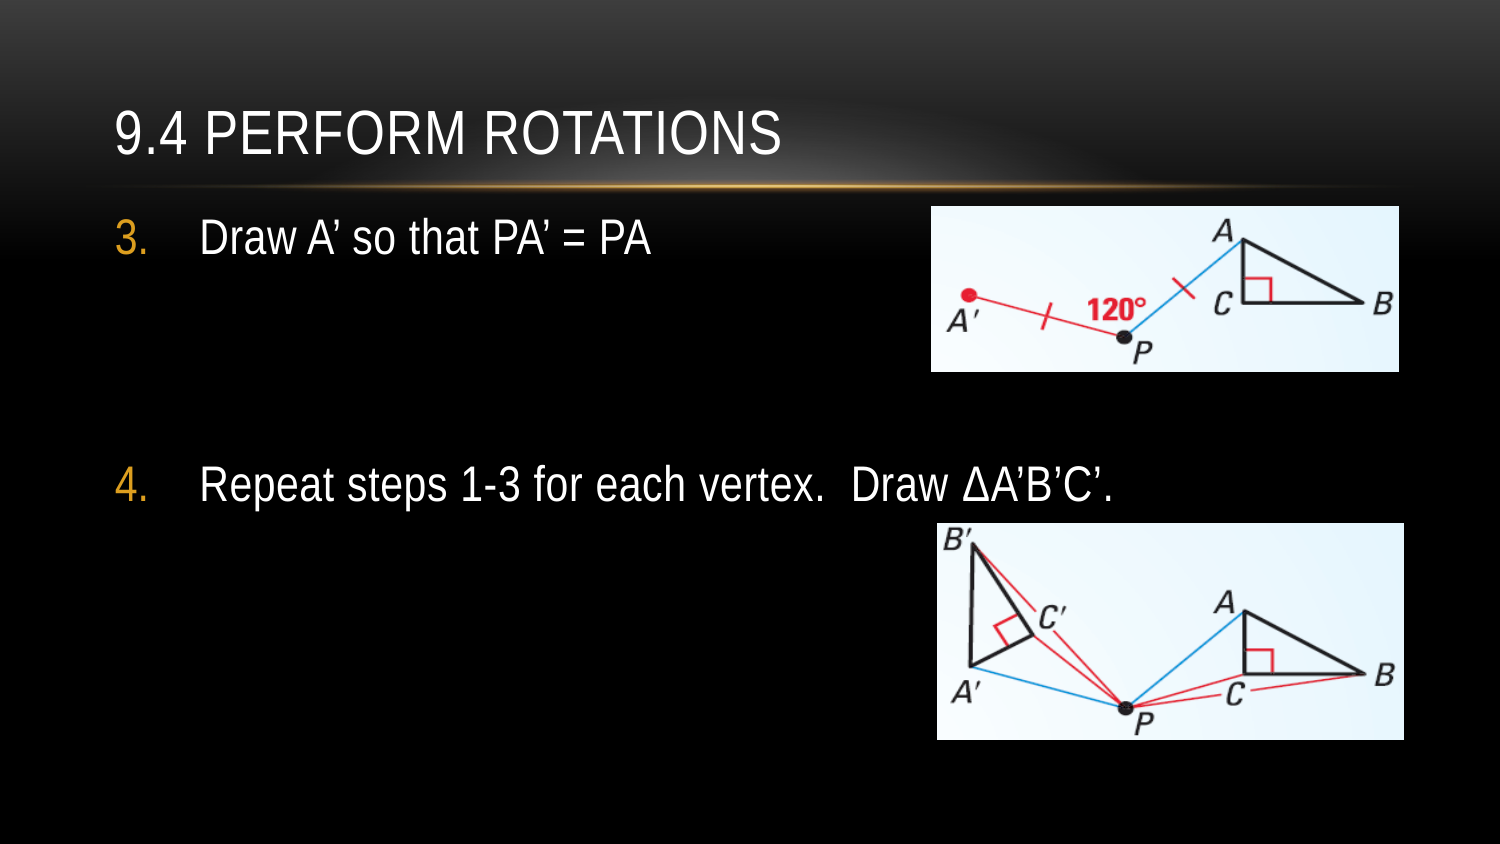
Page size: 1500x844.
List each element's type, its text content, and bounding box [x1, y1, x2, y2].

list Draw A’ so that PA’ = PA Repeat steps 1-3 for each vertex. Draw ΔA’B’C’. [99, 196, 1400, 779]
picture [931, 205, 1399, 372]
picture [937, 522, 1404, 741]
title 9.4 Perform Rotations [99, 33, 1400, 175]
picture [0, 0, 1497, 300]
